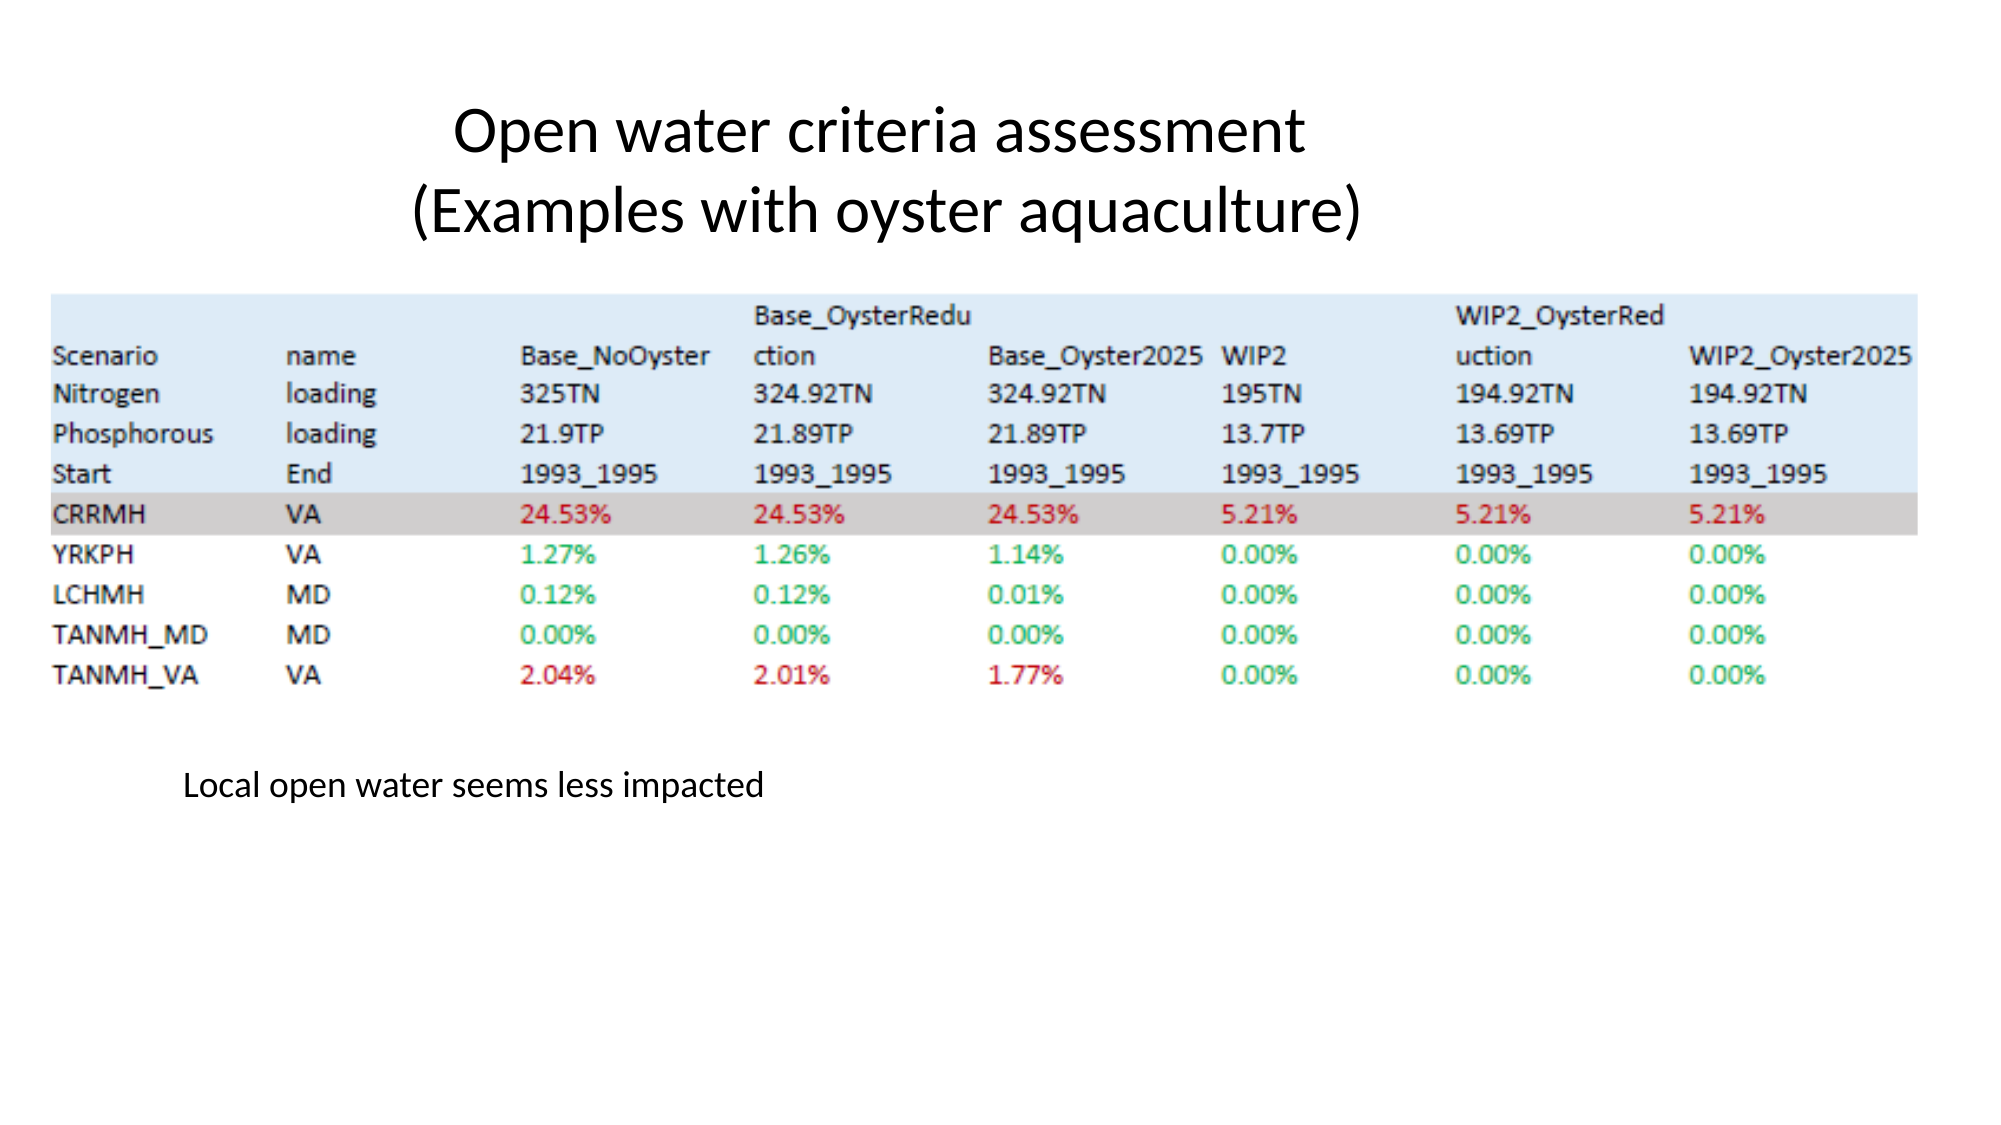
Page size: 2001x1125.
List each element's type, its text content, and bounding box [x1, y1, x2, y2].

text_box Local open water seems less impacted [168, 752, 1169, 813]
picture [50, 290, 1918, 696]
text_box Open water criteria assessment (Examples with oyster aquaculture) [387, 78, 1388, 253]
